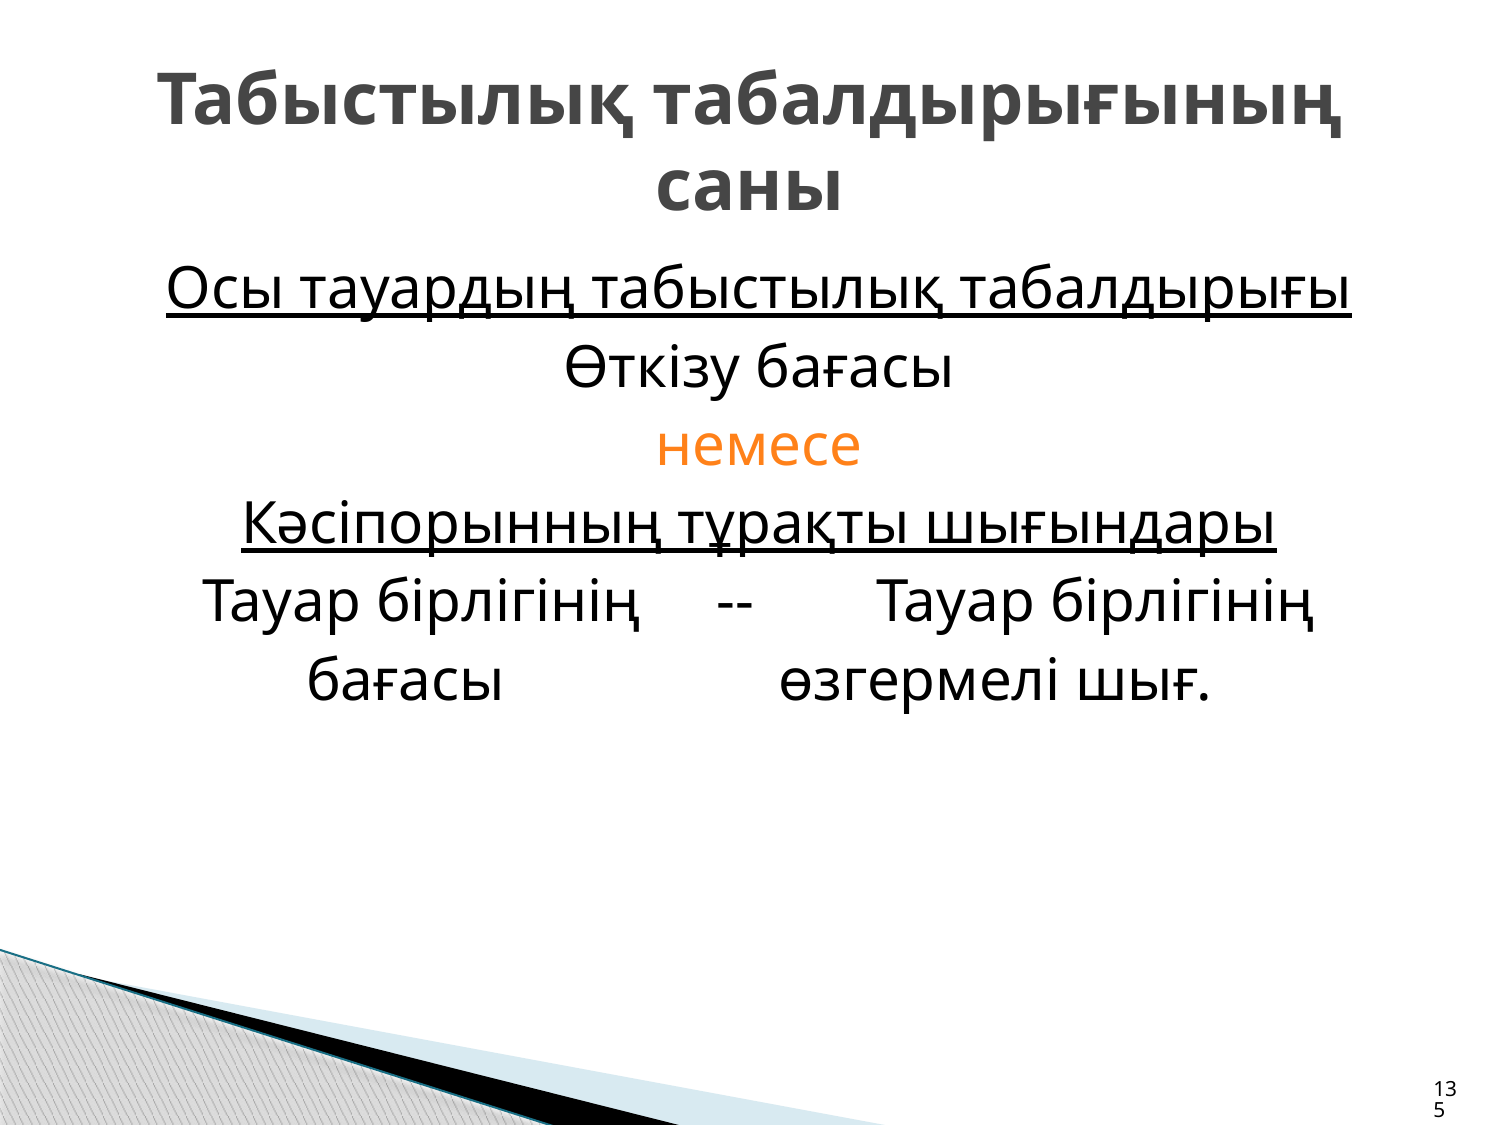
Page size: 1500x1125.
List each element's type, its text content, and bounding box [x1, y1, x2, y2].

slide_number 135 [1418, 1051, 1479, 1112]
title Табыстылық табалдырығының саны [75, 45, 1425, 233]
list Осы тауардың табыстылық табалдырығы Өткізу бағасы немесе Кәсіпорынның тұрақты шығындары Тауар бірлігінің -- Тауар бірлігінің бағасы өзгермелі шығ. [75, 243, 1425, 986]
